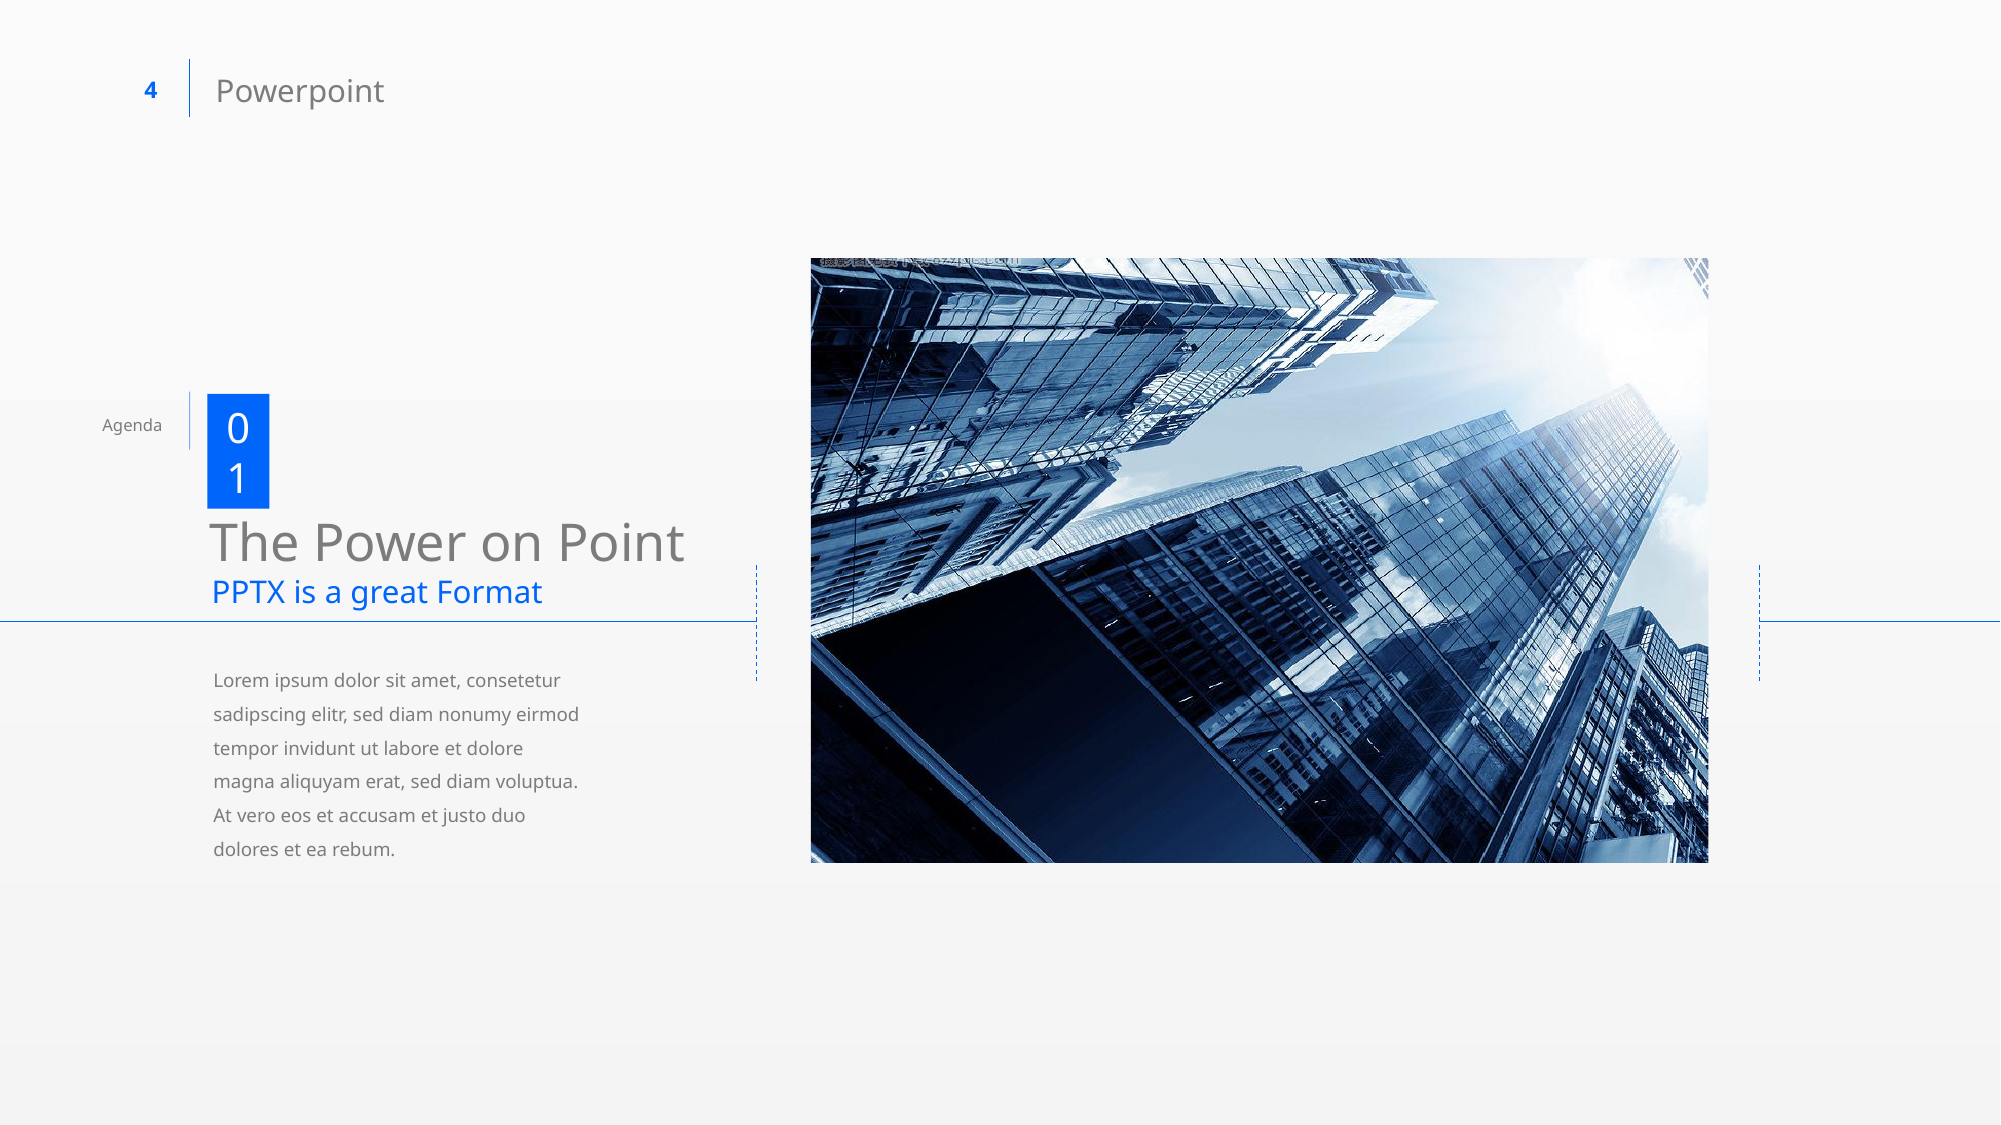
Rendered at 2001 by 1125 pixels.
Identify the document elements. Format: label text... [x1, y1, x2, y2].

text_box 01 [207, 393, 270, 509]
text_box [810, 257, 1709, 864]
text_box Lorem ipsum dolor sit amet, consetetur sadipscing elitr, sed diam nonumy eirmod tempor invidunt ut labore et dolore magna aliquyam erat, sed diam voluptua. At vero eos et accusam et justo duo dolores et ea rebum. [198, 650, 598, 868]
text_box Powerpoint [200, 63, 499, 116]
text_box The Power on Point [194, 501, 715, 579]
text_box Agenda [47, 407, 178, 443]
text_box PPTX is a great Format [196, 565, 717, 618]
